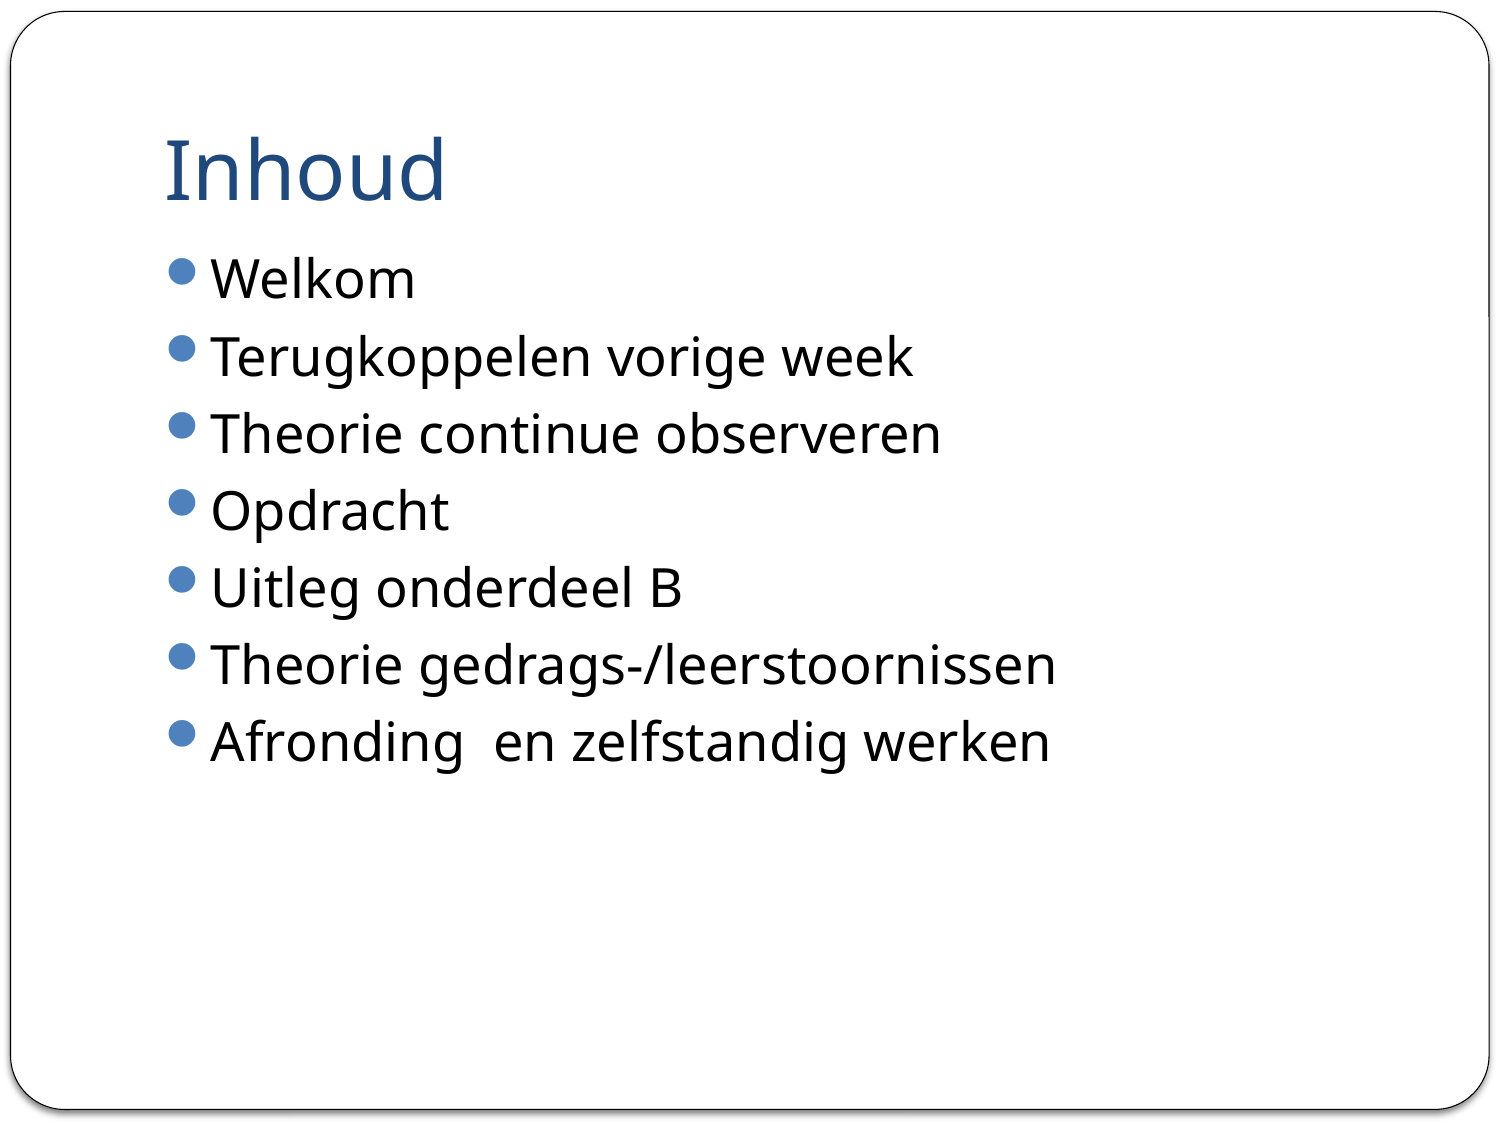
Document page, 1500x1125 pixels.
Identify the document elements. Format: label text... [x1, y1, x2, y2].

list Welkom Terugkoppelen vorige week Theorie continue observeren Opdracht Uitleg onderdeel B Theorie gedrags-/leerstoornissen Afronding en zelfstandig werken [150, 237, 1425, 988]
title Inhoud [150, 45, 1425, 233]
